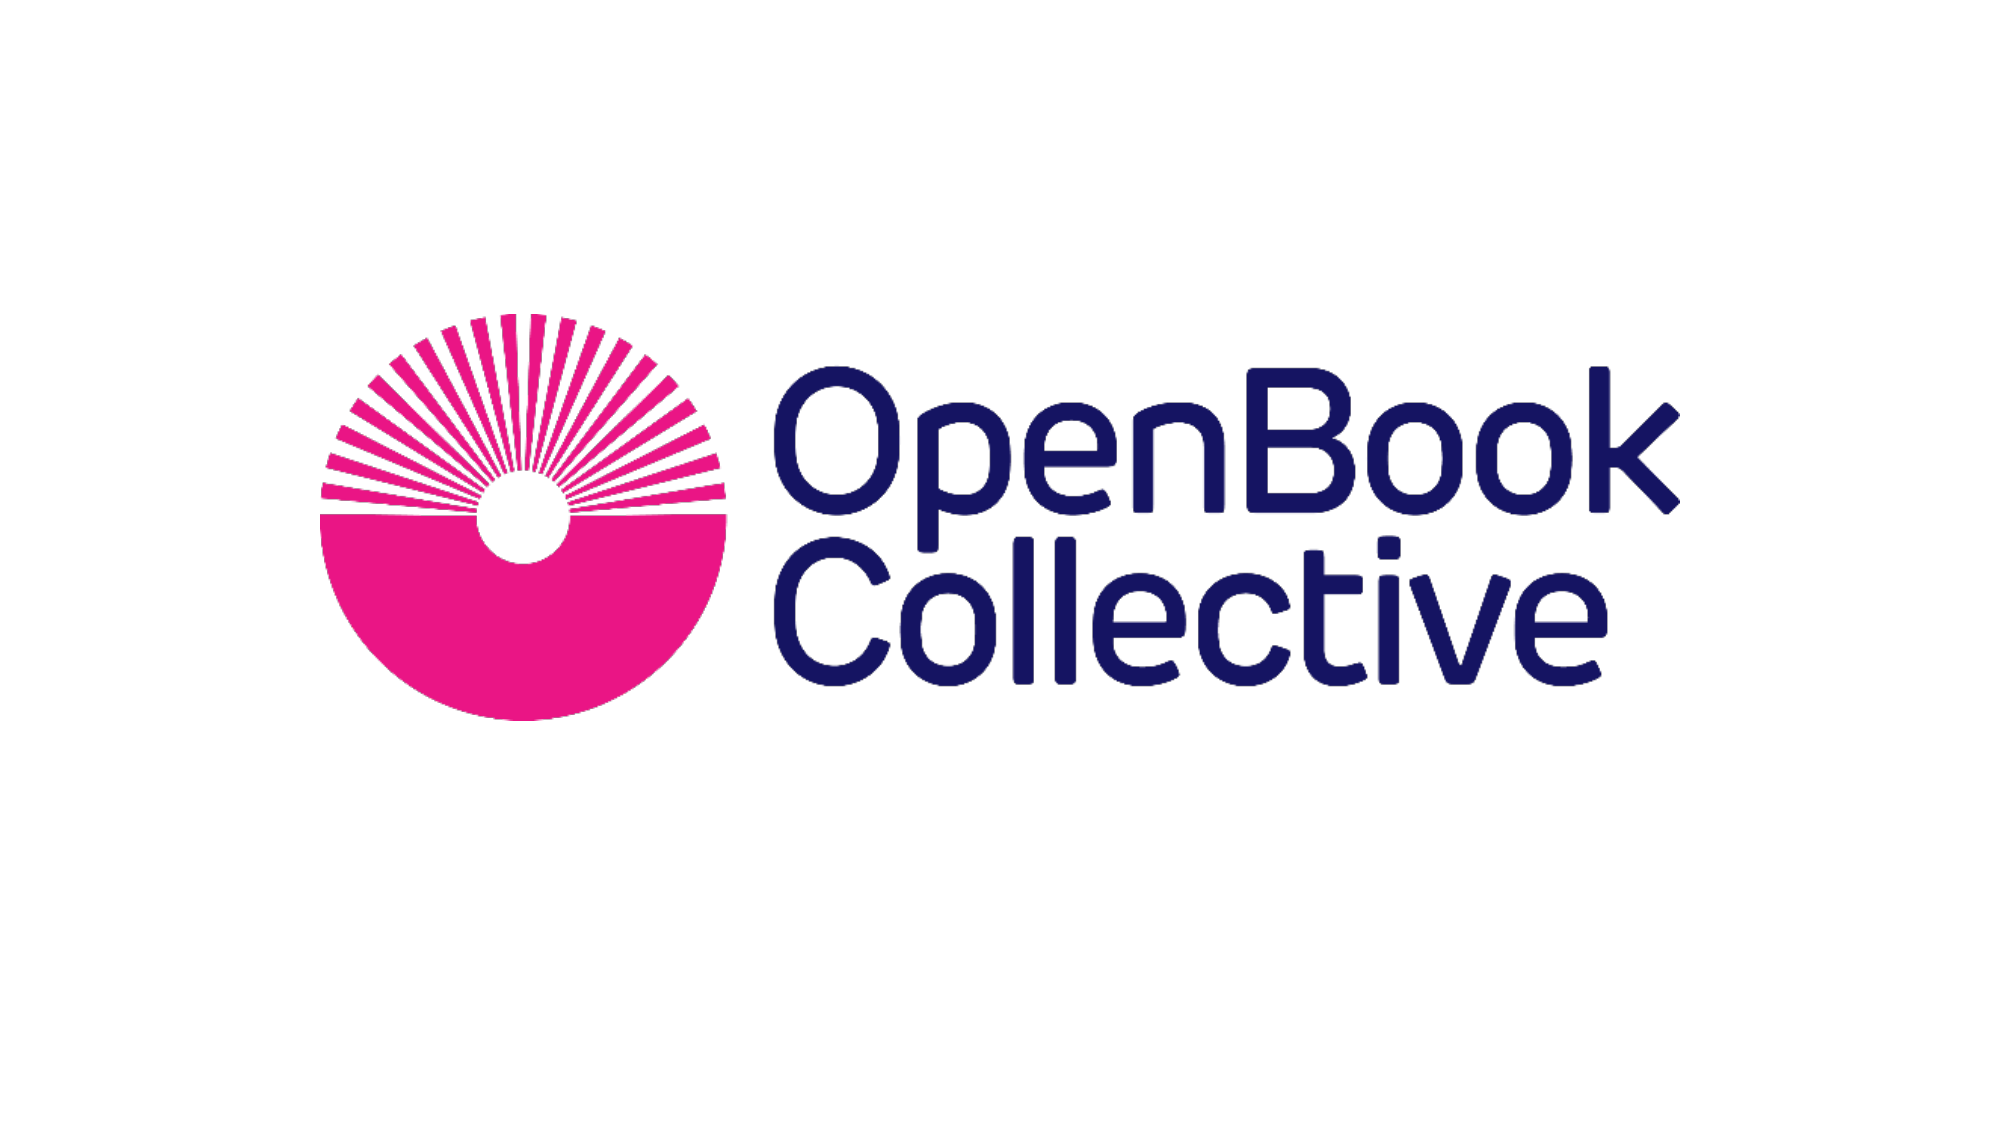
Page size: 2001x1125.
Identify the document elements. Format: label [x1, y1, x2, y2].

picture [320, 314, 1680, 721]
